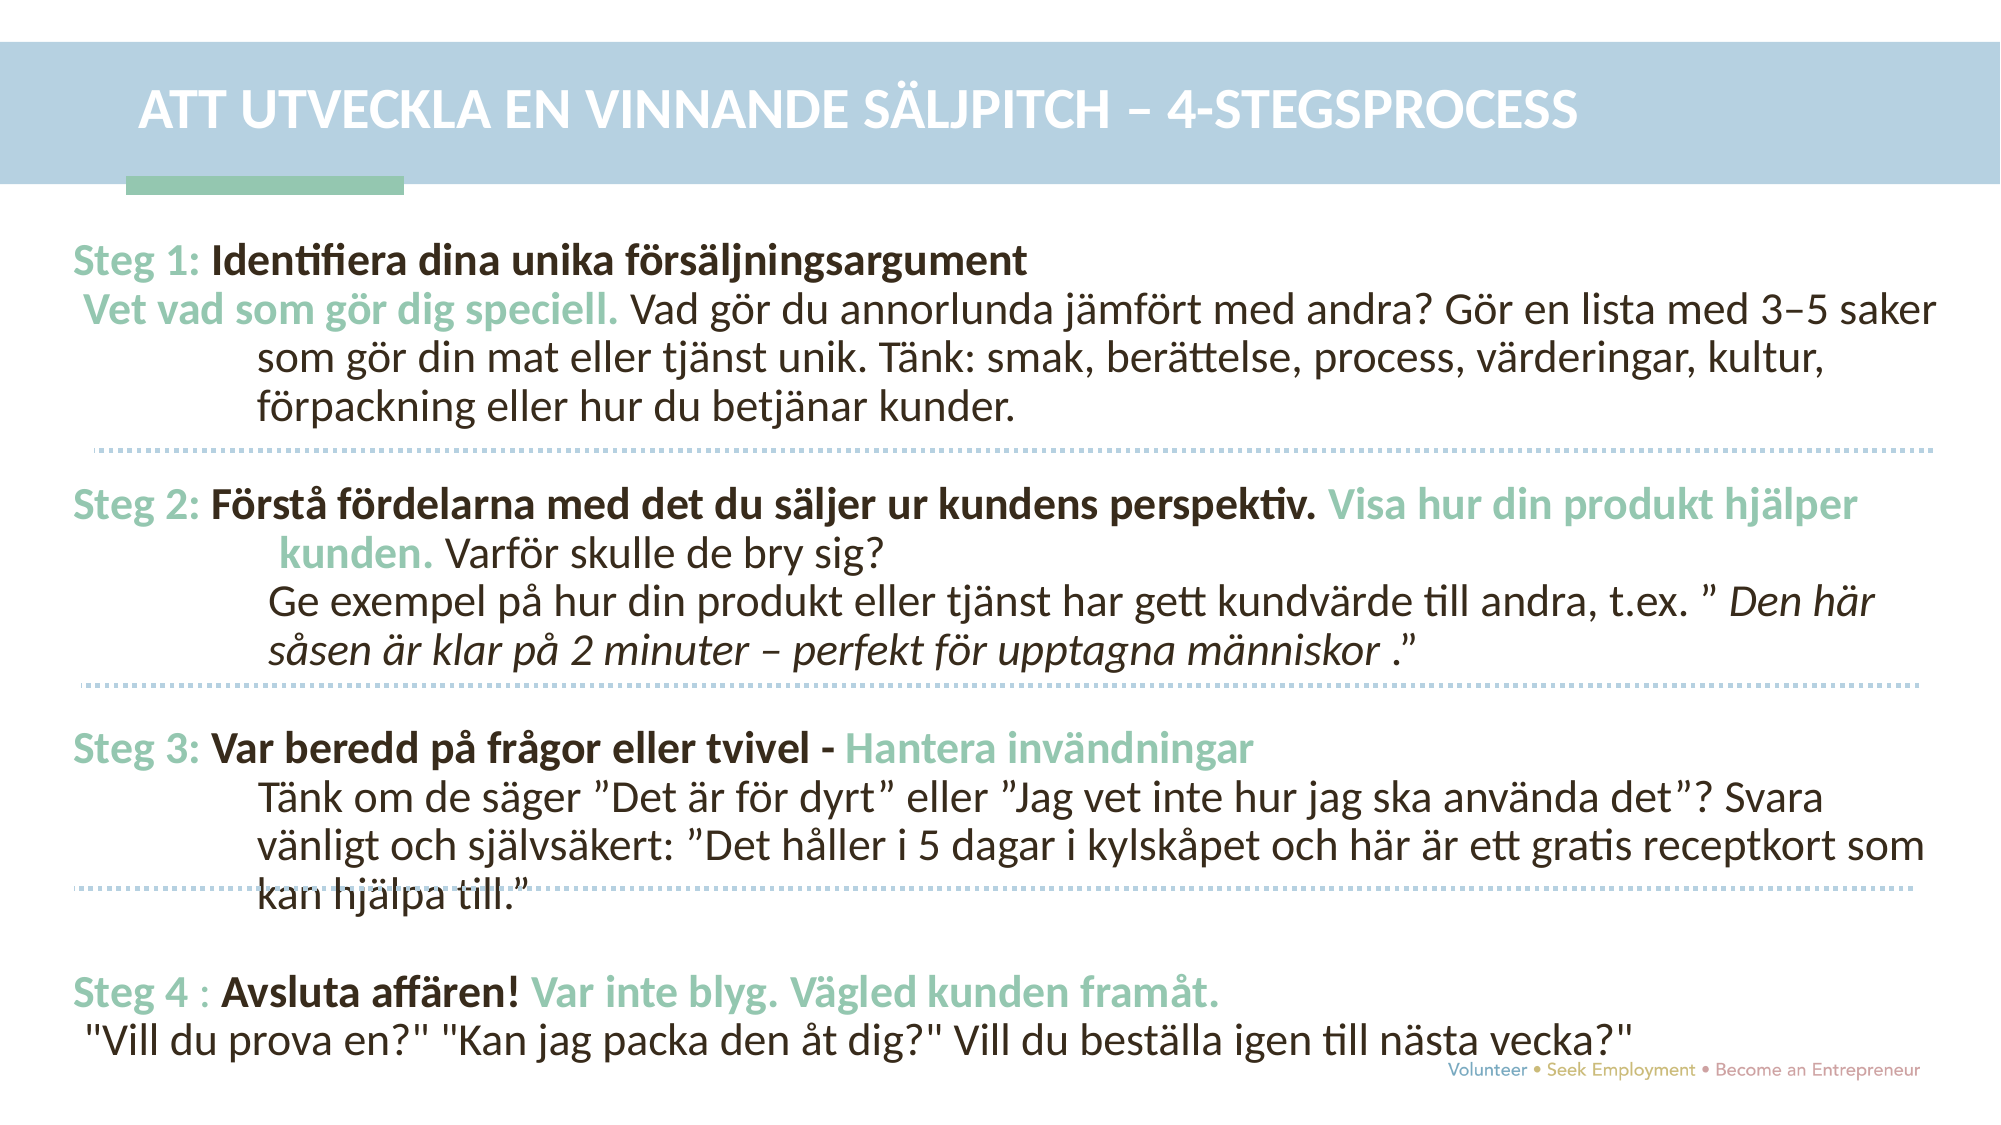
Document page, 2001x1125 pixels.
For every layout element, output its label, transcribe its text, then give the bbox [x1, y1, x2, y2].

list ATT UTVECKLA EN VINNANDE SÄLJPITCH – 4-STEGSPROCESS [123, 51, 1913, 170]
list Steg 1: Identifiera dina unika försäljningsargument Vet vad som gör dig speciell. Vad gör du annorlunda jämfört med andra? Gör en lista med 3–5 saker som gör din mat eller tjänst unik. Tänk: smak, berättelse, process, värderingar, kultur, förpackning eller hur du betjänar kunder. Steg 2: Förstå fördelarna med det du säljer ur kundens perspektiv. Visa hur din produkt hjälper kunden. Varför skulle de bry sig? Ge exempel på hur din produkt eller tjänst har gett kundvärde till andra, t.ex. ” Den här såsen är klar på 2 minuter – perfekt för upptagna människor .” Steg 3: Var beredd på frågor eller tvivel - Hantera invändningar Tänk om de säger ”Det är för dyrt” eller ”Jag vet inte hur jag ska använda det”? Svara vänligt och självsäkert: ”Det håller i 5 dagar i kylskåpet och här är ett gratis receptkort som kan hjälpa till.” Steg 4 : Avsluta affären! Var inte blyg. Vägled kunden framåt. "Vill du prova en?" "Kan jag packa den åt dig?" Vill du beställa igen till nästa vecka?" [58, 228, 1970, 1125]
